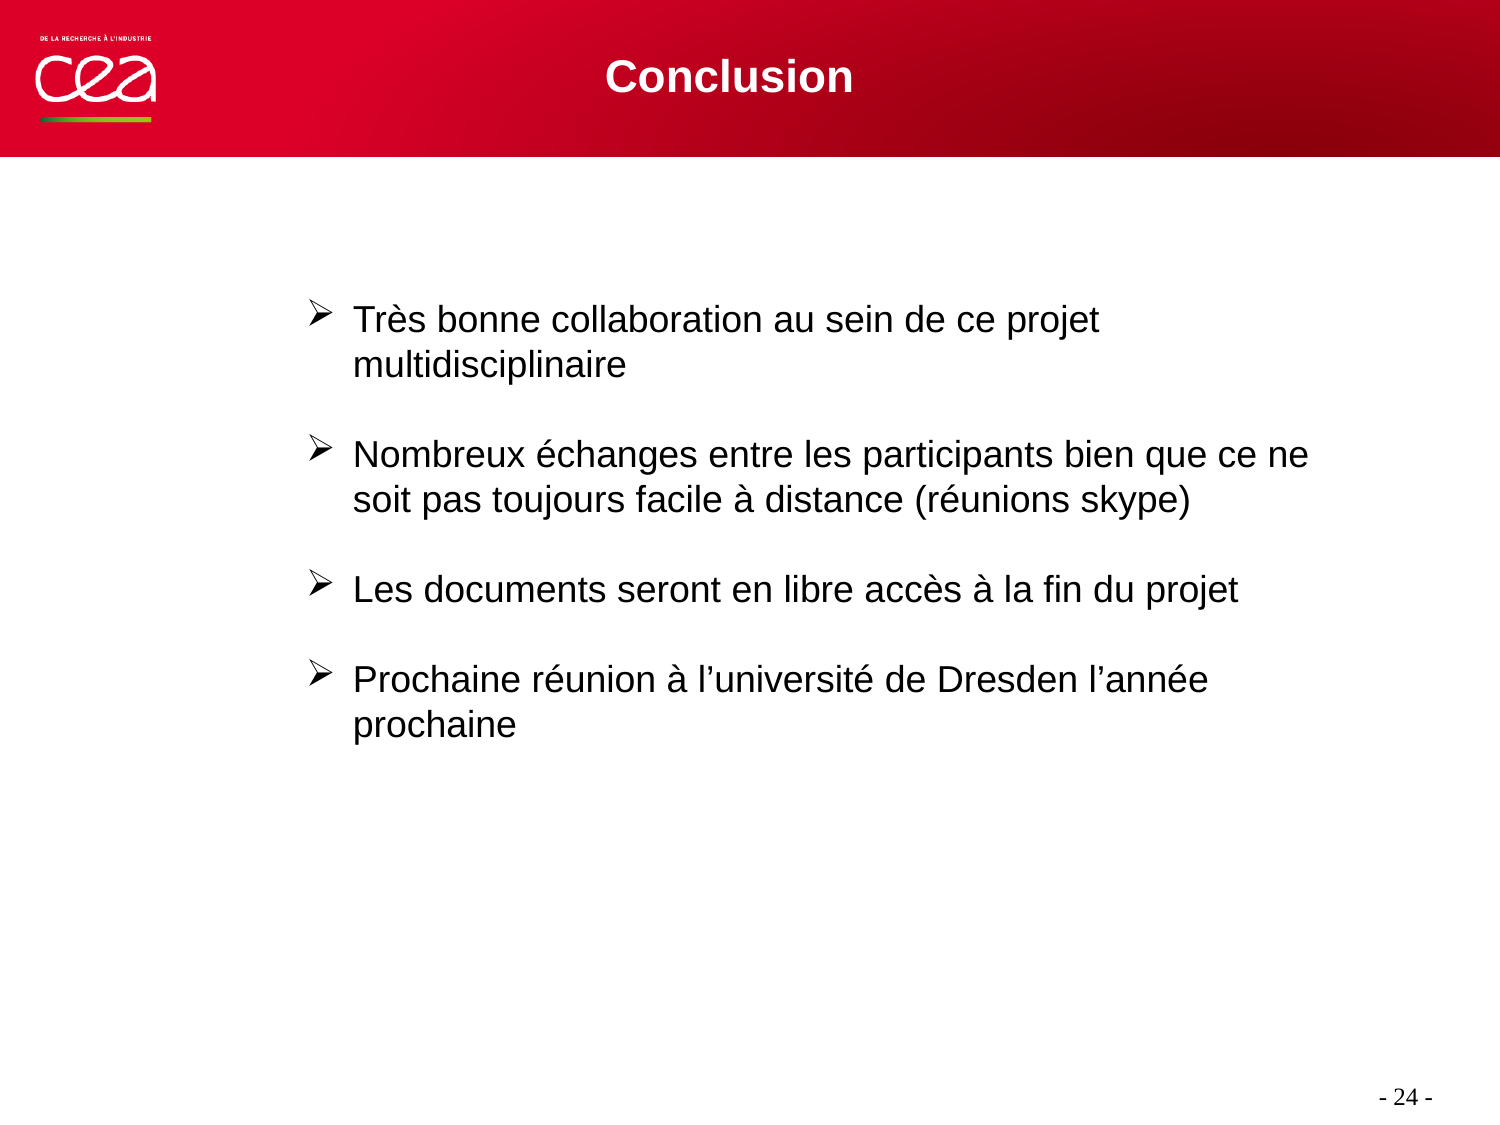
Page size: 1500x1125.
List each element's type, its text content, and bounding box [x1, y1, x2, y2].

picture [0, 0, 1500, 157]
text_box P- 24 - [1367, 1072, 1500, 1118]
text_box Très bonne collaboration au sein de ce projet multidisciplinaire Nombreux échanges entre les participants bien que ce ne soit pas toujours facile à distance (réunions skype) Les documents seront en libre accès à la fin du projet Prochaine réunion à l’université de Dresden l’année prochaine [291, 287, 1369, 753]
title Conclusion [604, 0, 912, 149]
